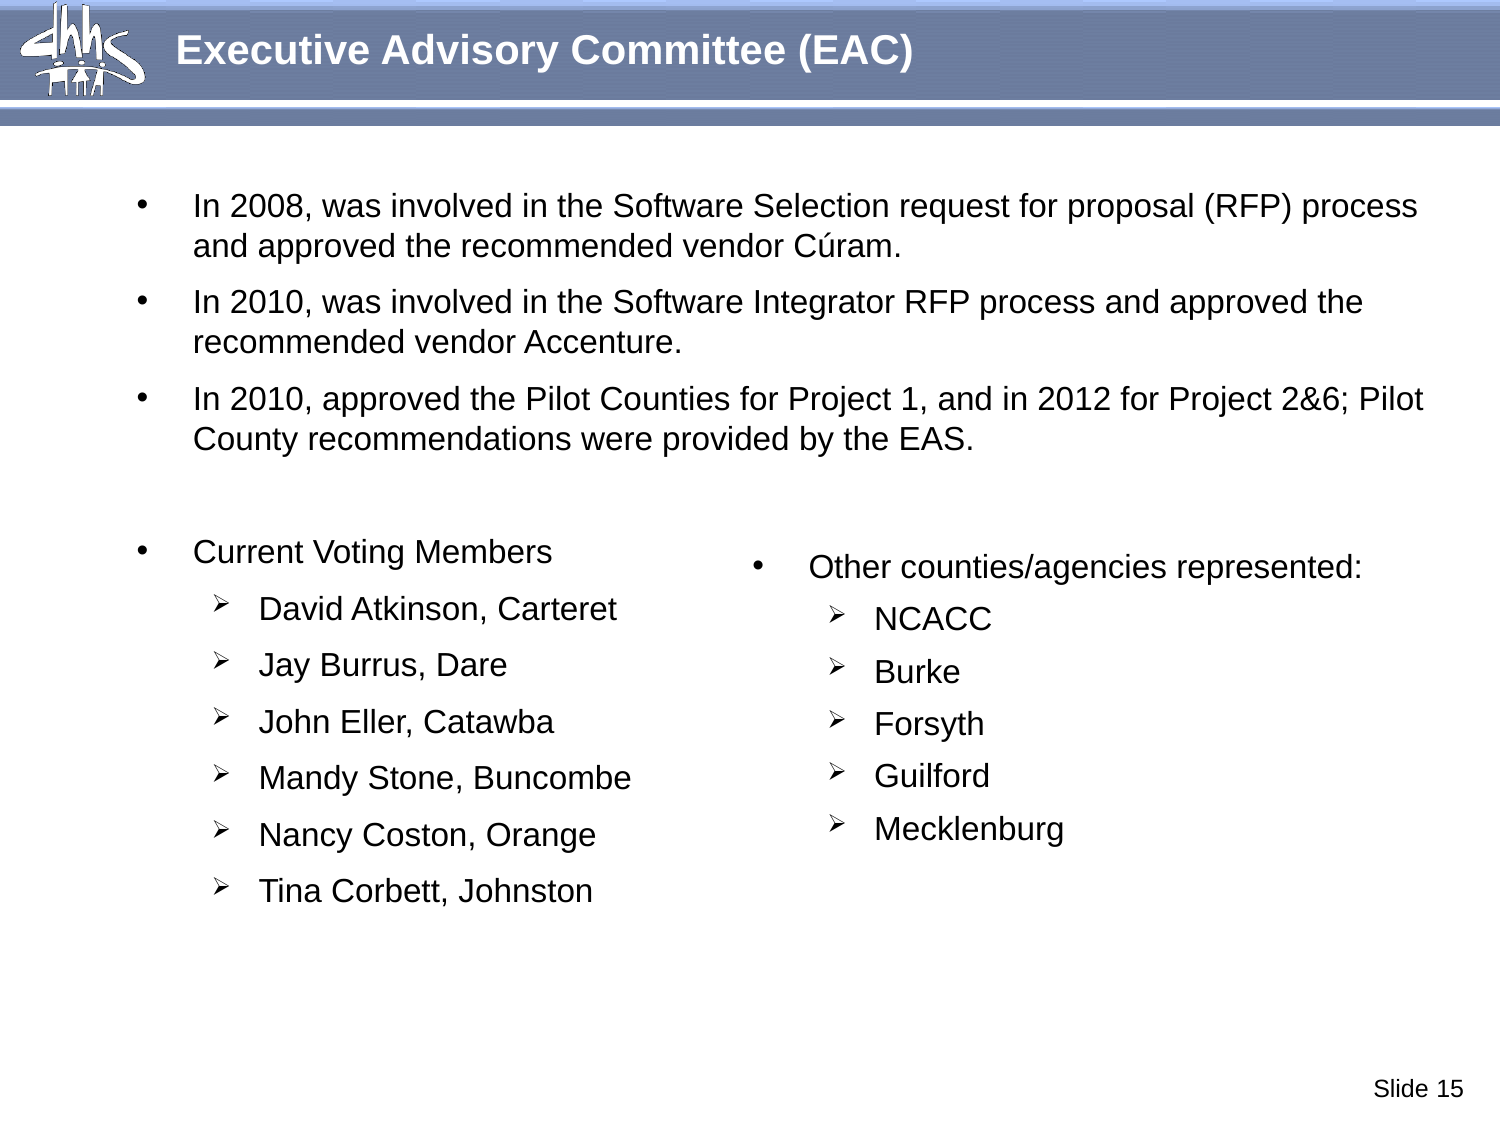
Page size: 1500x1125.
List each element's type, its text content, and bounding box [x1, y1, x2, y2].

text_box Executive Advisory Committee (EAC) [160, 15, 1388, 91]
picture [18, 0, 147, 97]
text_box In 2008, was involved in the Software Selection request for proposal (RFP) process and approved the recommended vendor Cúram. In 2010, was involved in the Software Integrator RFP process and approved the recommended vendor Accenture. In 2010, approved the Pilot Counties for Project 1, and in 2012 for Project 2&6; Pilot County recommendations were provided by the EAS. Current Voting Members David Atkinson, Carteret Jay Burrus, Dare John Eller, Catawba Mandy Stone, Buncombe Nancy Coston, Orange Tina Corbett, Johnston [121, 176, 1463, 1038]
text_box Other counties/agencies represented: NCACC Burke Forsyth Guilford Mecklenburg [737, 537, 1463, 1000]
